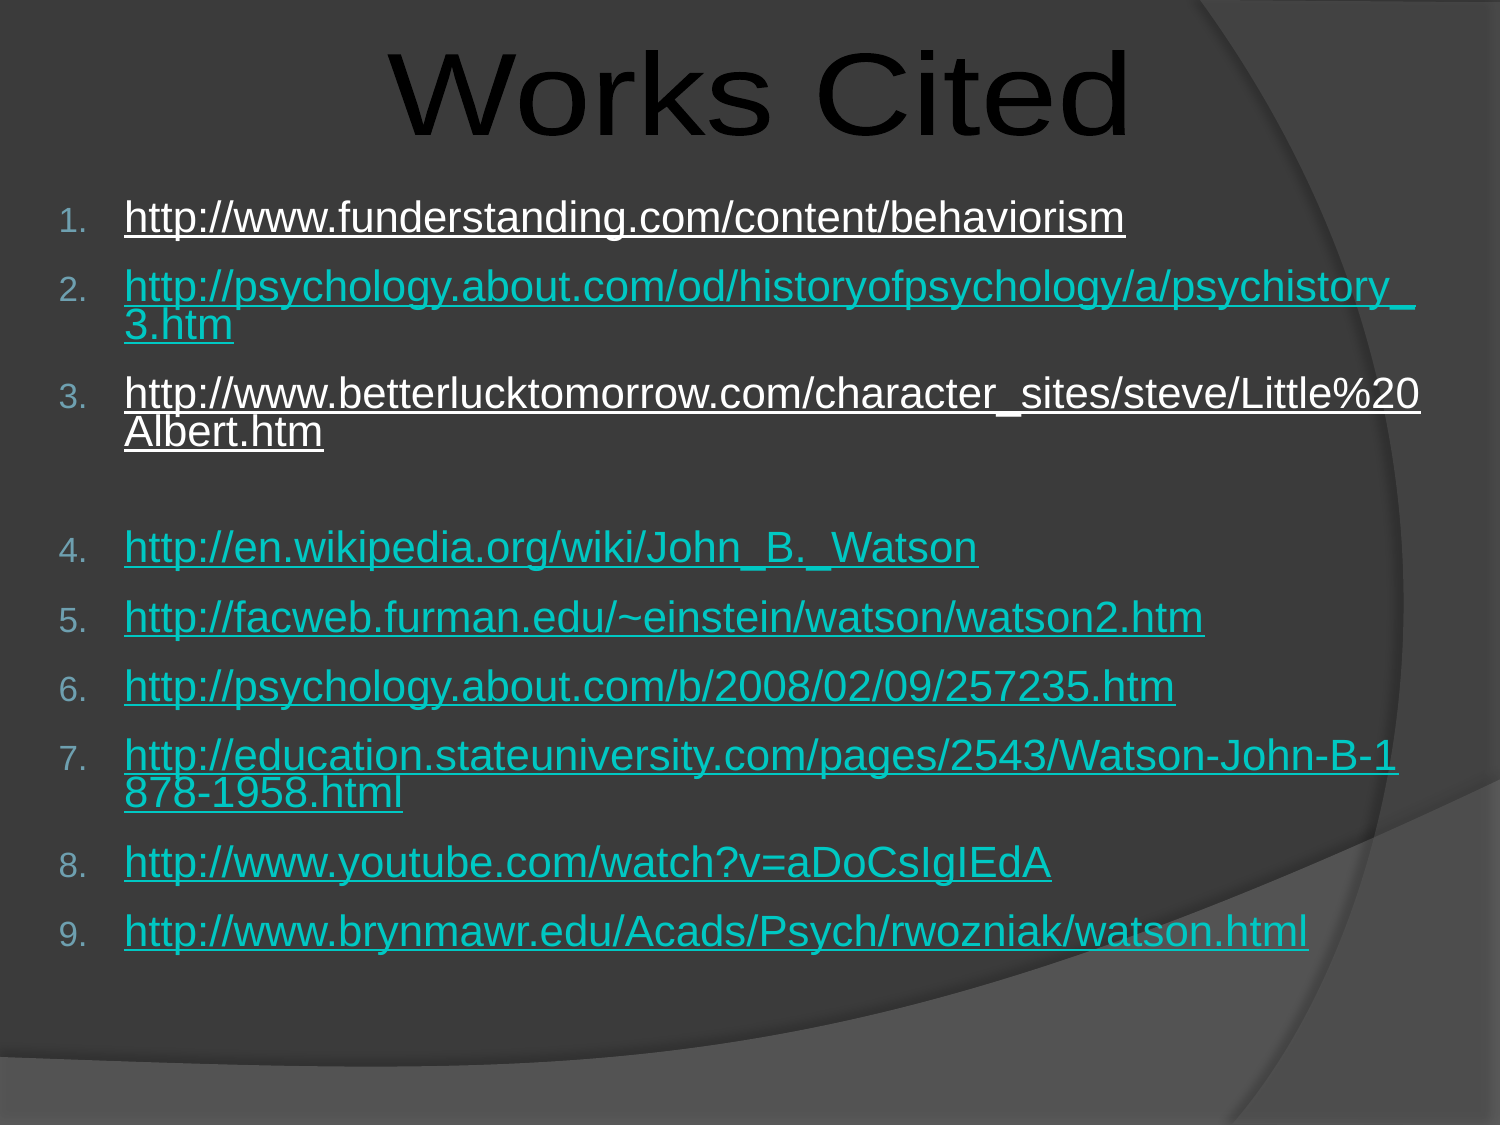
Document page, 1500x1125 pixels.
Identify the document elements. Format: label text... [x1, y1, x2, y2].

list http://www.funderstanding.com/content/behaviorism http://psychology.about.com/od/historyofpsychology/a/psychistory_3.htm http://www.betterlucktomorrow.com/character_sites/steve/Little%20Albert.htm http://en.wikipedia.org/wiki/John_B._Watson http://facweb.furman.edu/~einstein/watson/watson2.htm http://psychology.about.com/b/2008/02/09/257235.htm http://education.stateuniversity.com/pages/2543/Watson-John-B-1878-1958.html http://www.youtube.com/watch?v=aDoCsIgIEdA http://www.brynmawr.edu/Acads/Psych/rwozniak/watson.html [37, 187, 1438, 1088]
